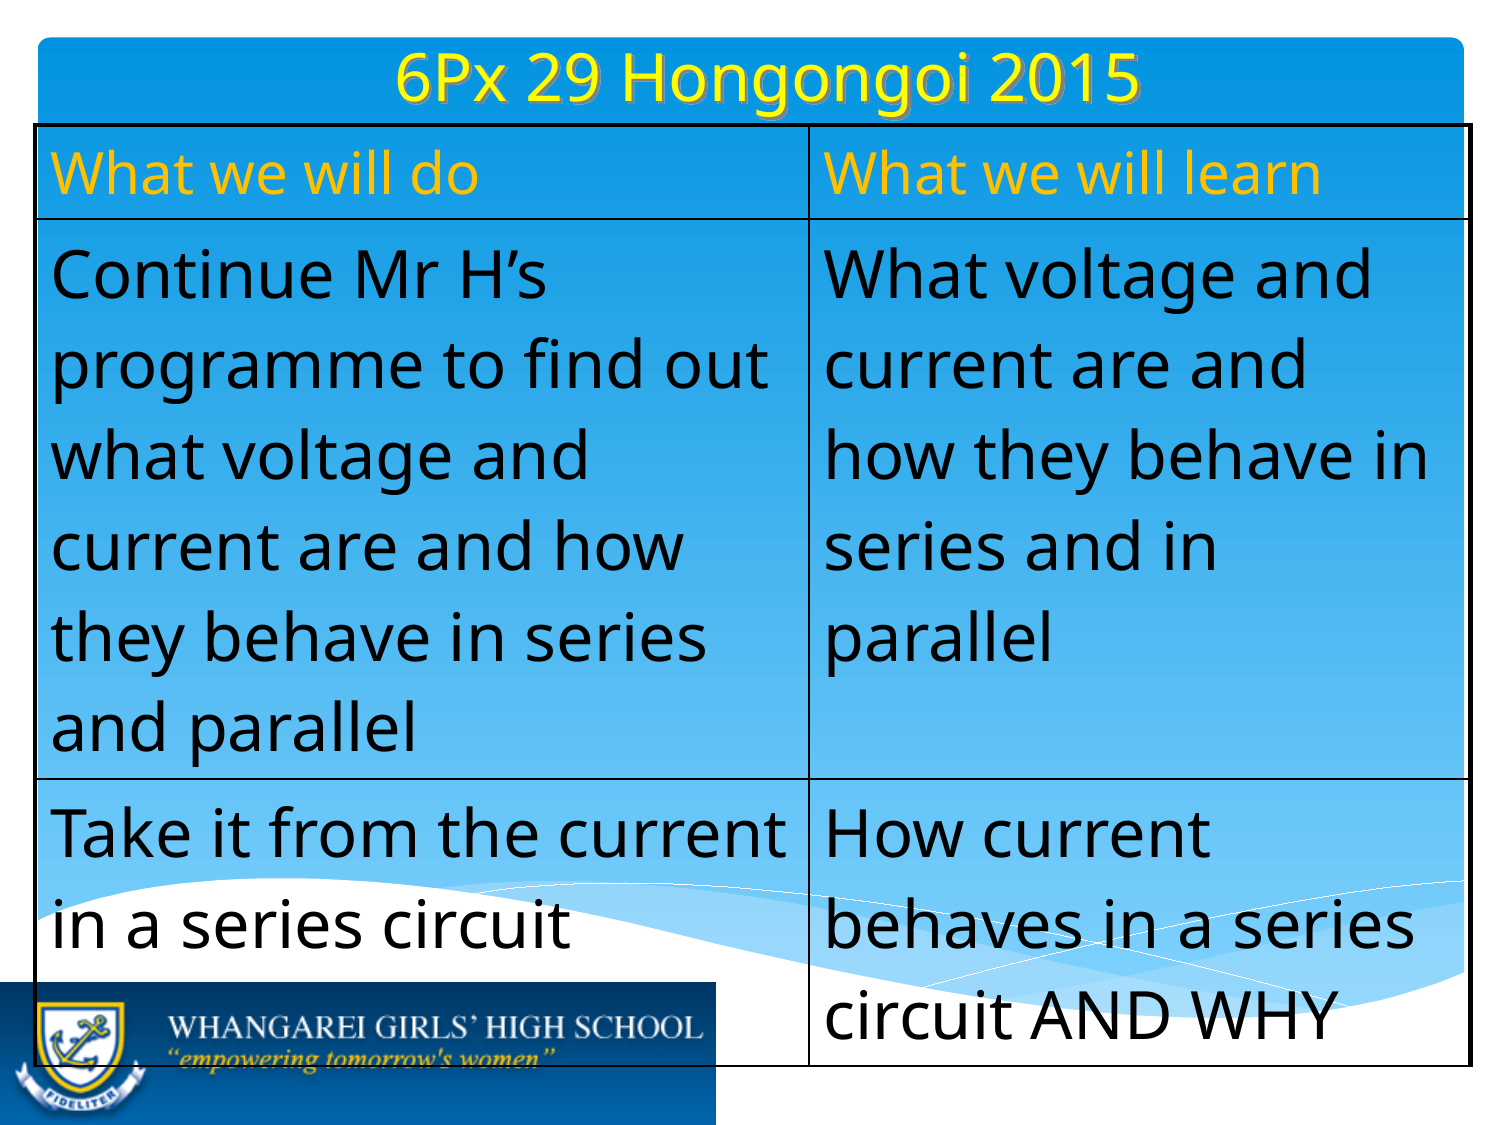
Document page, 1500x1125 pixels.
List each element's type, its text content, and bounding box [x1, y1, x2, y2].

picture [0, 982, 716, 1125]
table_header What we will learn [810, 127, 1468, 218]
table_cell What voltage and current are and how they behave in series and in parallel [810, 220, 1468, 778]
table_cell How current behaves in a series circuit AND WHY [810, 780, 1468, 1065]
table_cell Take it from the current in a series circuit [37, 780, 808, 1065]
table_header What we will do [37, 127, 808, 218]
table_cell Continue Mr H’s programme to find out what voltage and current are and how they behave in series and parallel [37, 220, 808, 778]
text_box 6Px 29 Hongongoi 2015 [162, 24, 1375, 123]
